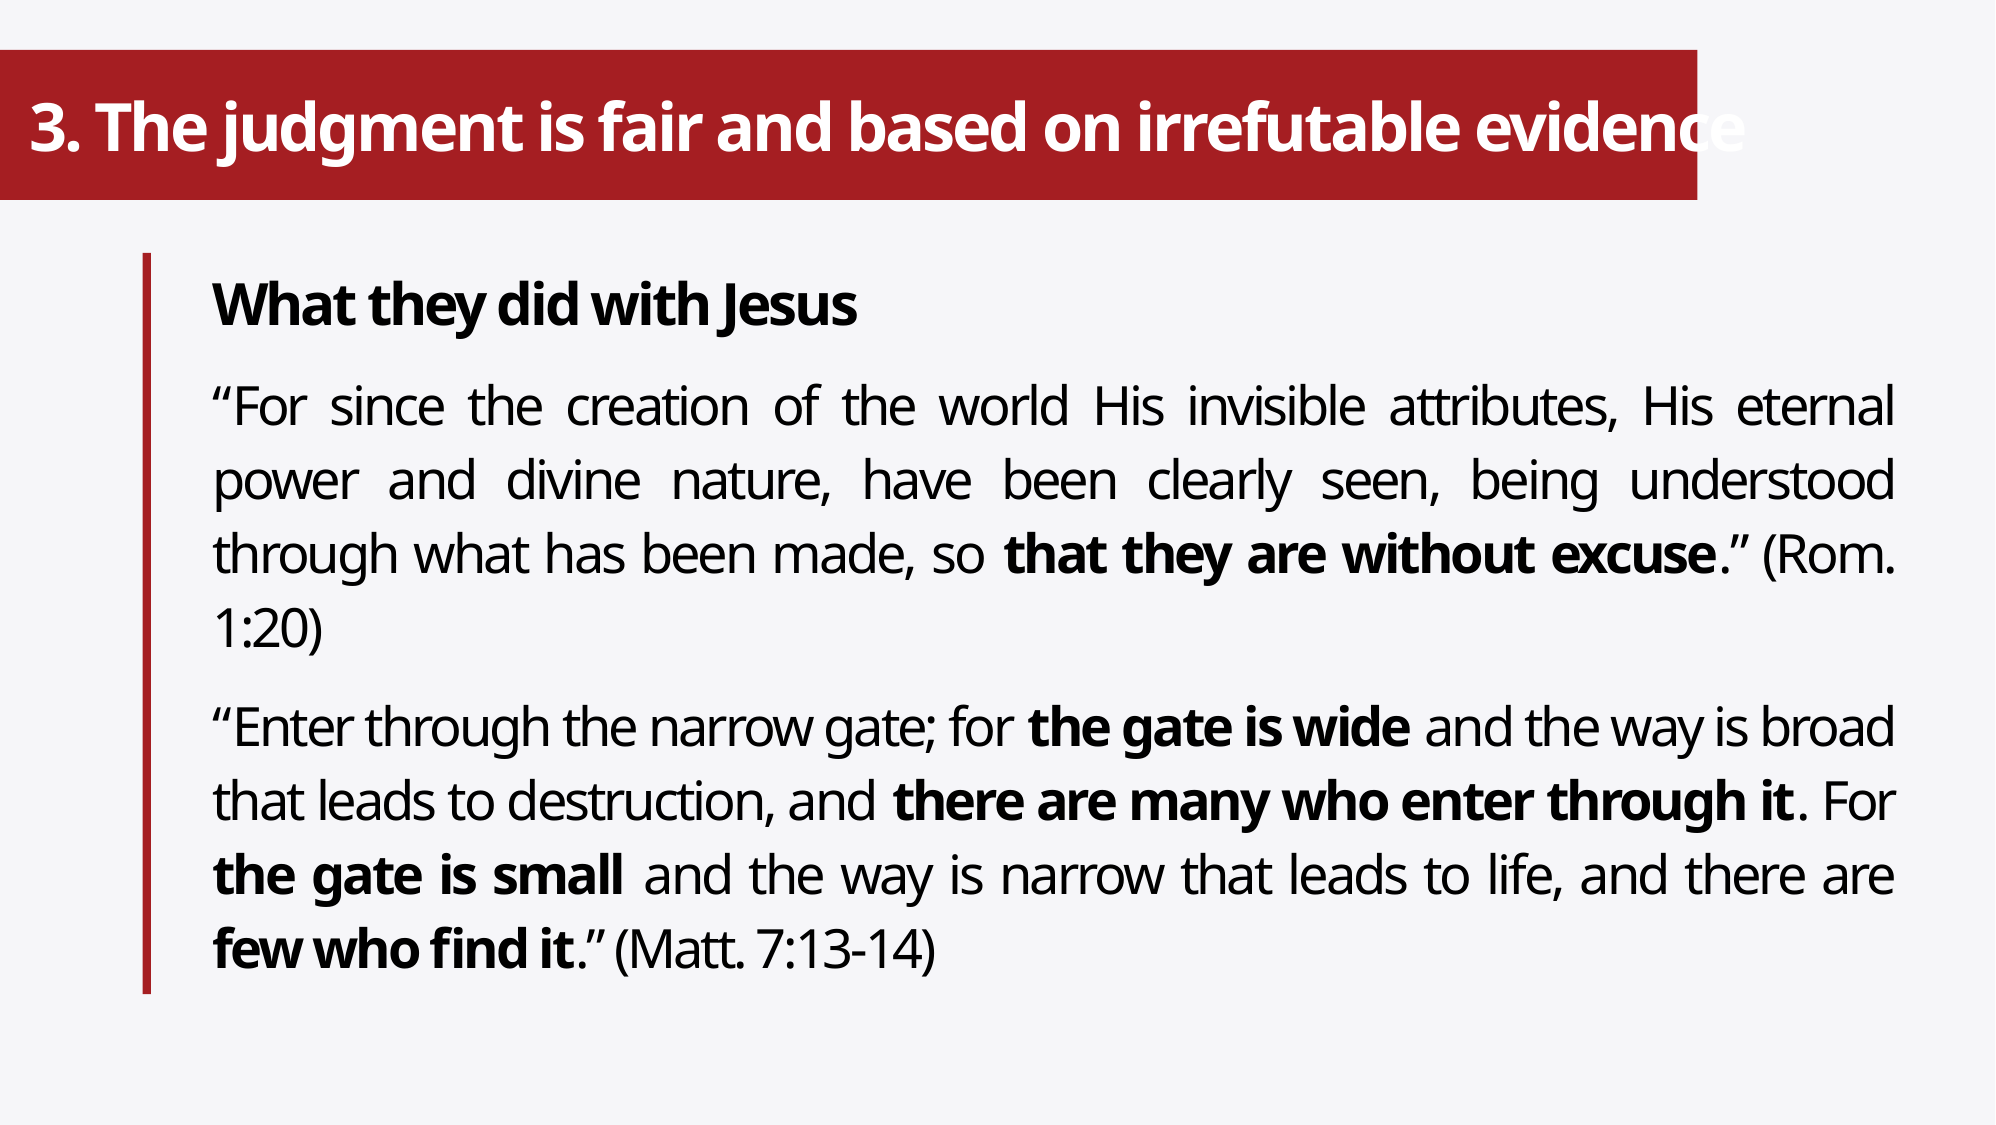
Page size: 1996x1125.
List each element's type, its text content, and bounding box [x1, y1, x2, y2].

text_box [1583, 48, 1700, 62]
subtitle What they did with Jesus “For since the creation of the world His invisible attributes, His eternal power and divine nature, have been clearly seen, being understood through what has been made, so that they are without excuse.” (Rom. 1:20) “Enter through the narrow gate; for the gate is wide and the way is broad that leads to destruction, and there are many who enter through it. For the gate is small and the way is narrow that leads to life, and there are few who find it.” (Matt. 7:13-14) [197, 249, 1910, 1000]
title 3. The judgment is fair and based on irrefutable evidence [14, 62, 1810, 188]
text_box [1583, 188, 1700, 202]
